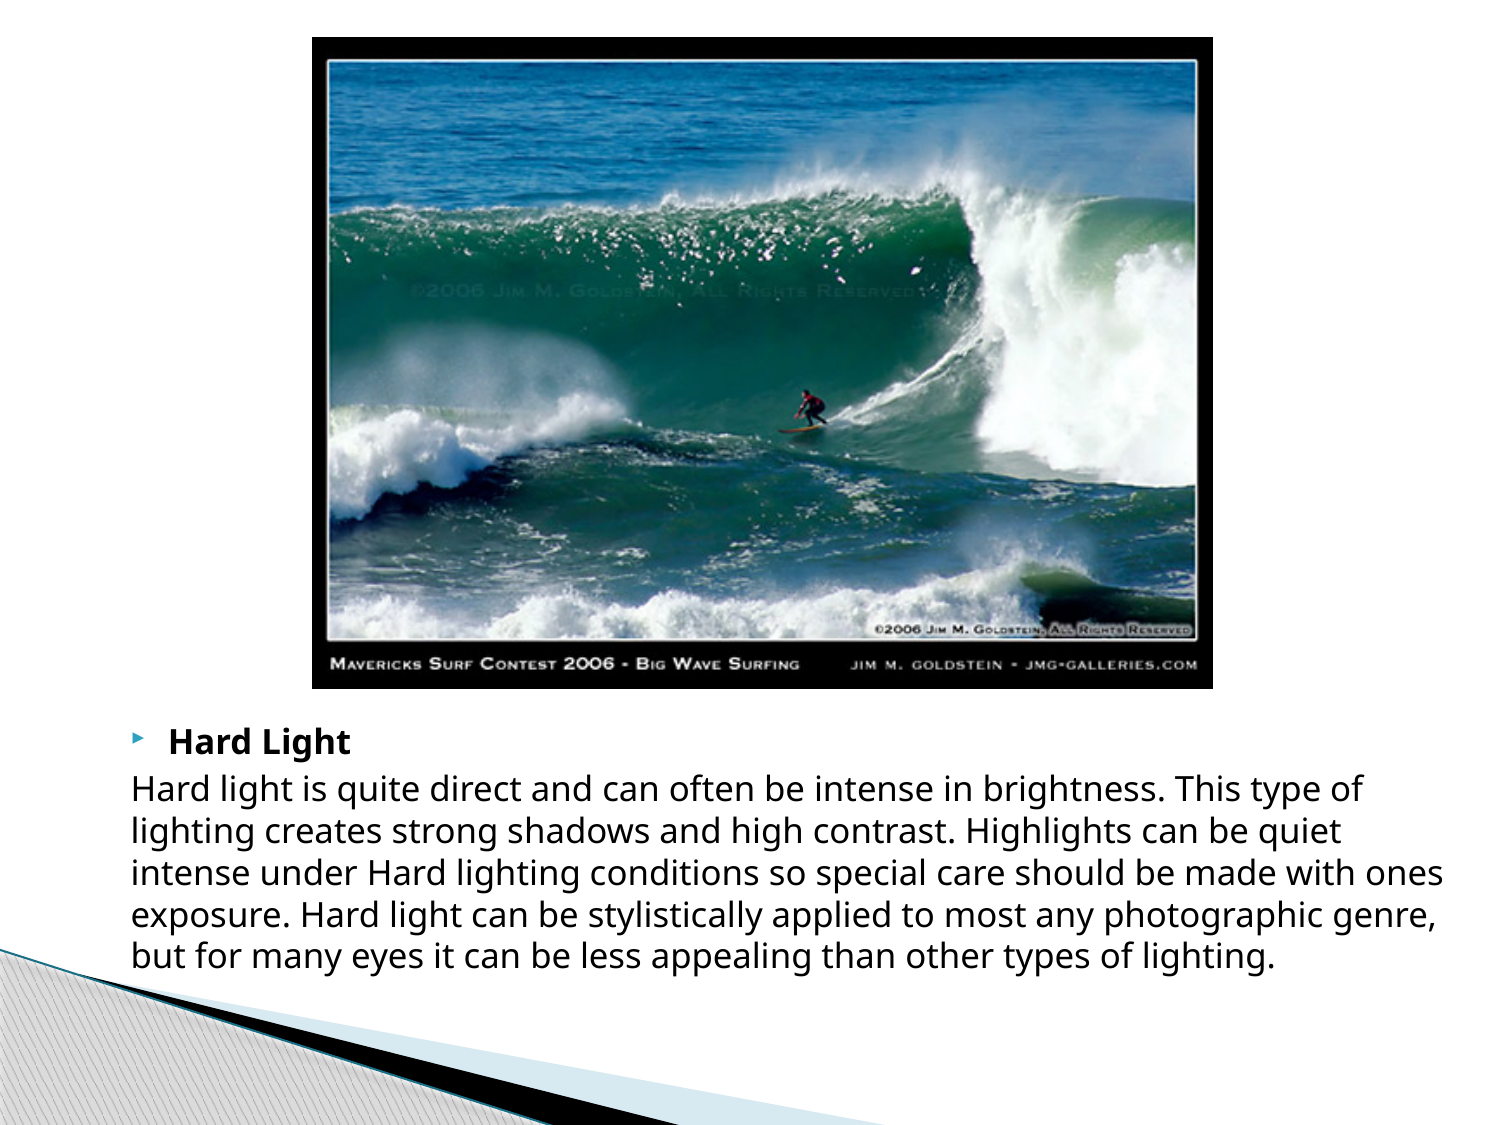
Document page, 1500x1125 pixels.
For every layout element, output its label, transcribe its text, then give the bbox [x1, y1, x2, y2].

picture [312, 37, 1213, 689]
list Hard Light Hard light is quite direct and can often be intense in brightness. This type of lighting creates strong shadows and high contrast. Highlights can be quiet intense under Hard lighting conditions so special care should be made with ones exposure. Hard light can be stylistically applied to most any photographic genre, but for many eyes it can be less appealing than other types of lighting. [99, 712, 1463, 1061]
